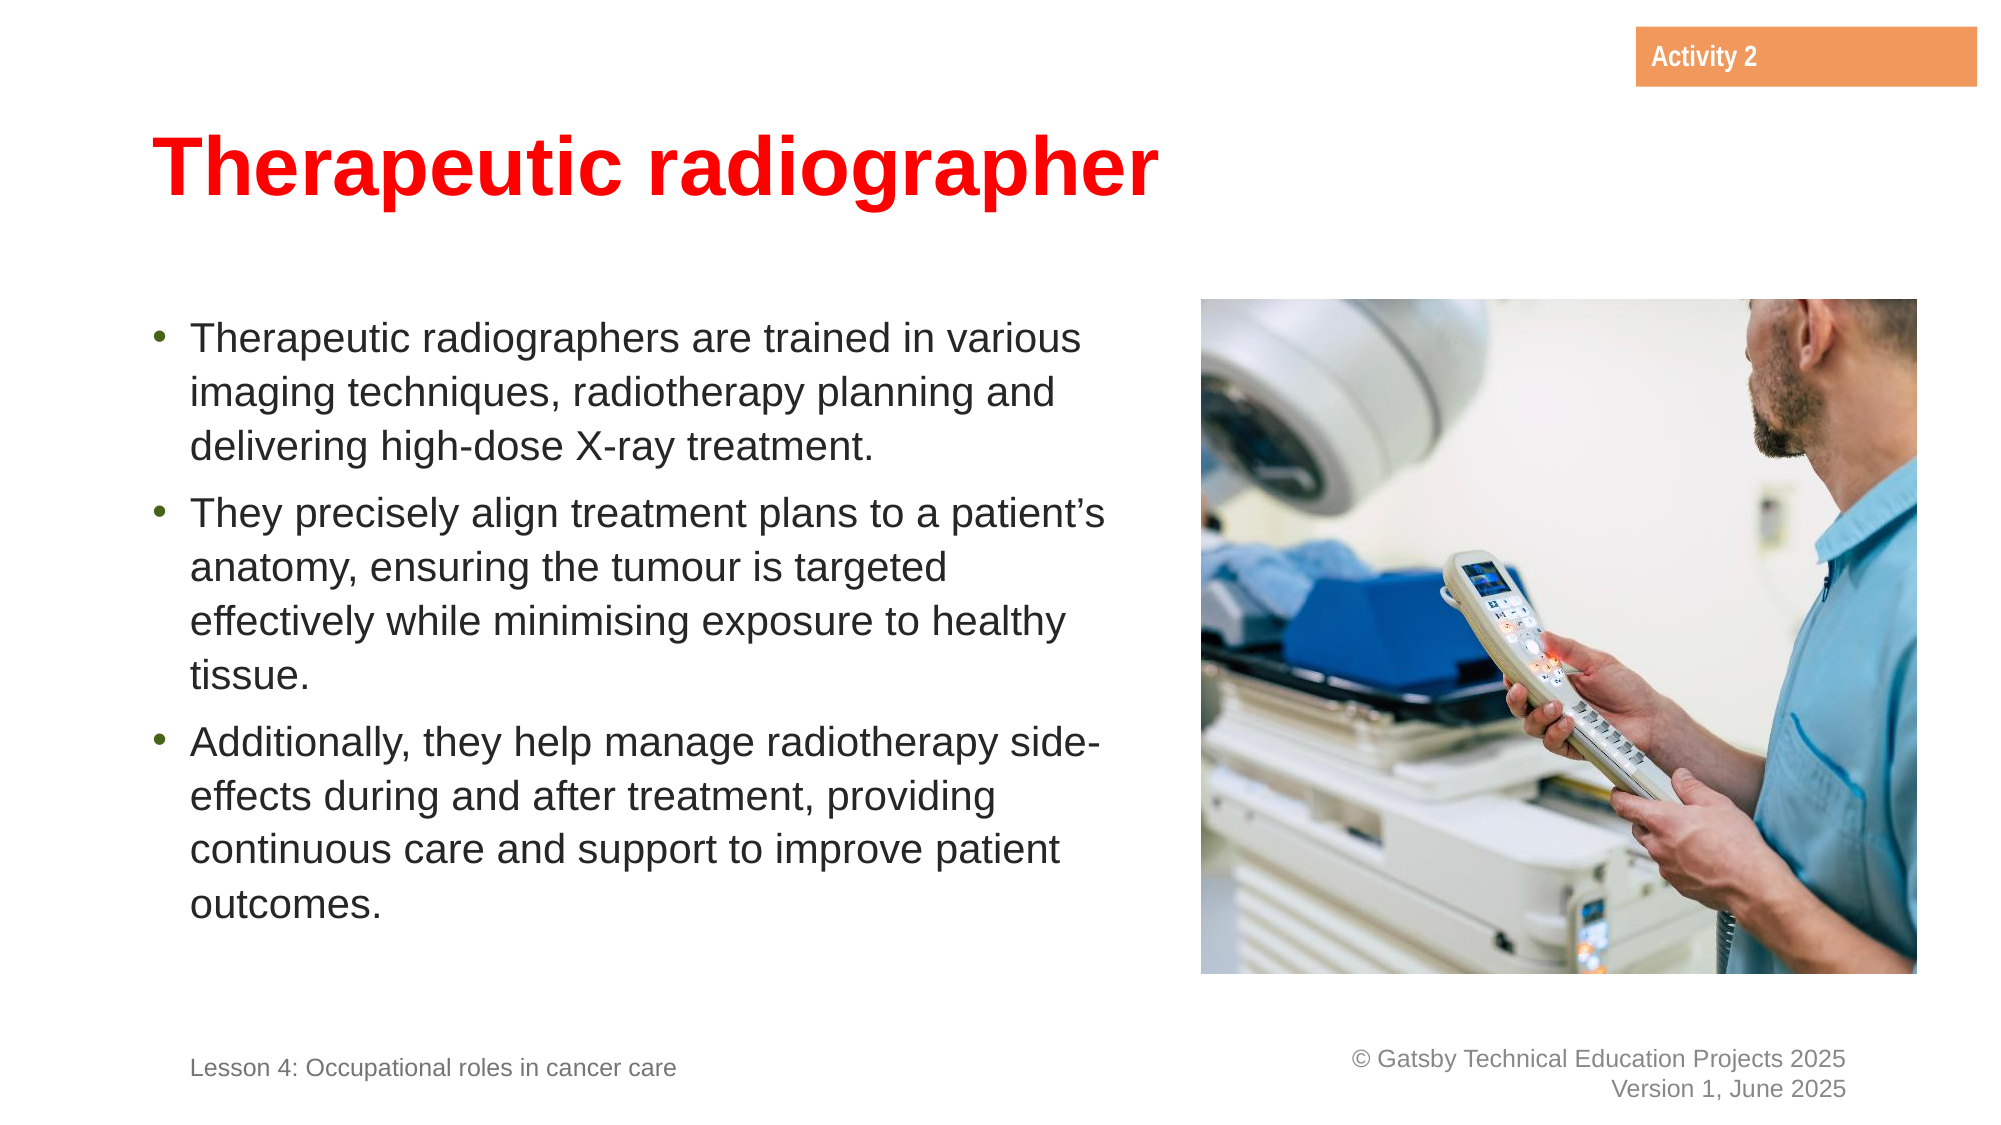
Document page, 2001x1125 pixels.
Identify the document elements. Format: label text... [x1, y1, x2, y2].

text_box Therapeutic radiographer [137, 59, 1863, 278]
list Activity 2 [1636, 26, 1978, 87]
text_box Therapeutic radiographers are trained in various imaging techniques, radiotherapy planning and delivering high-dose X-ray treatment. They precisely align treatment plans to a patient’s anatomy, ensuring the tumour is targeted effectively while minimising exposure to healthy tissue. Additionally, they help manage radiotherapy side-effects during and after treatment, providing continuous care and support to improve patient outcomes. [137, 299, 1142, 1014]
picture [1200, 299, 1917, 974]
text_box Lesson 4: Occupational roles in cancer care [137, 1042, 879, 1089]
